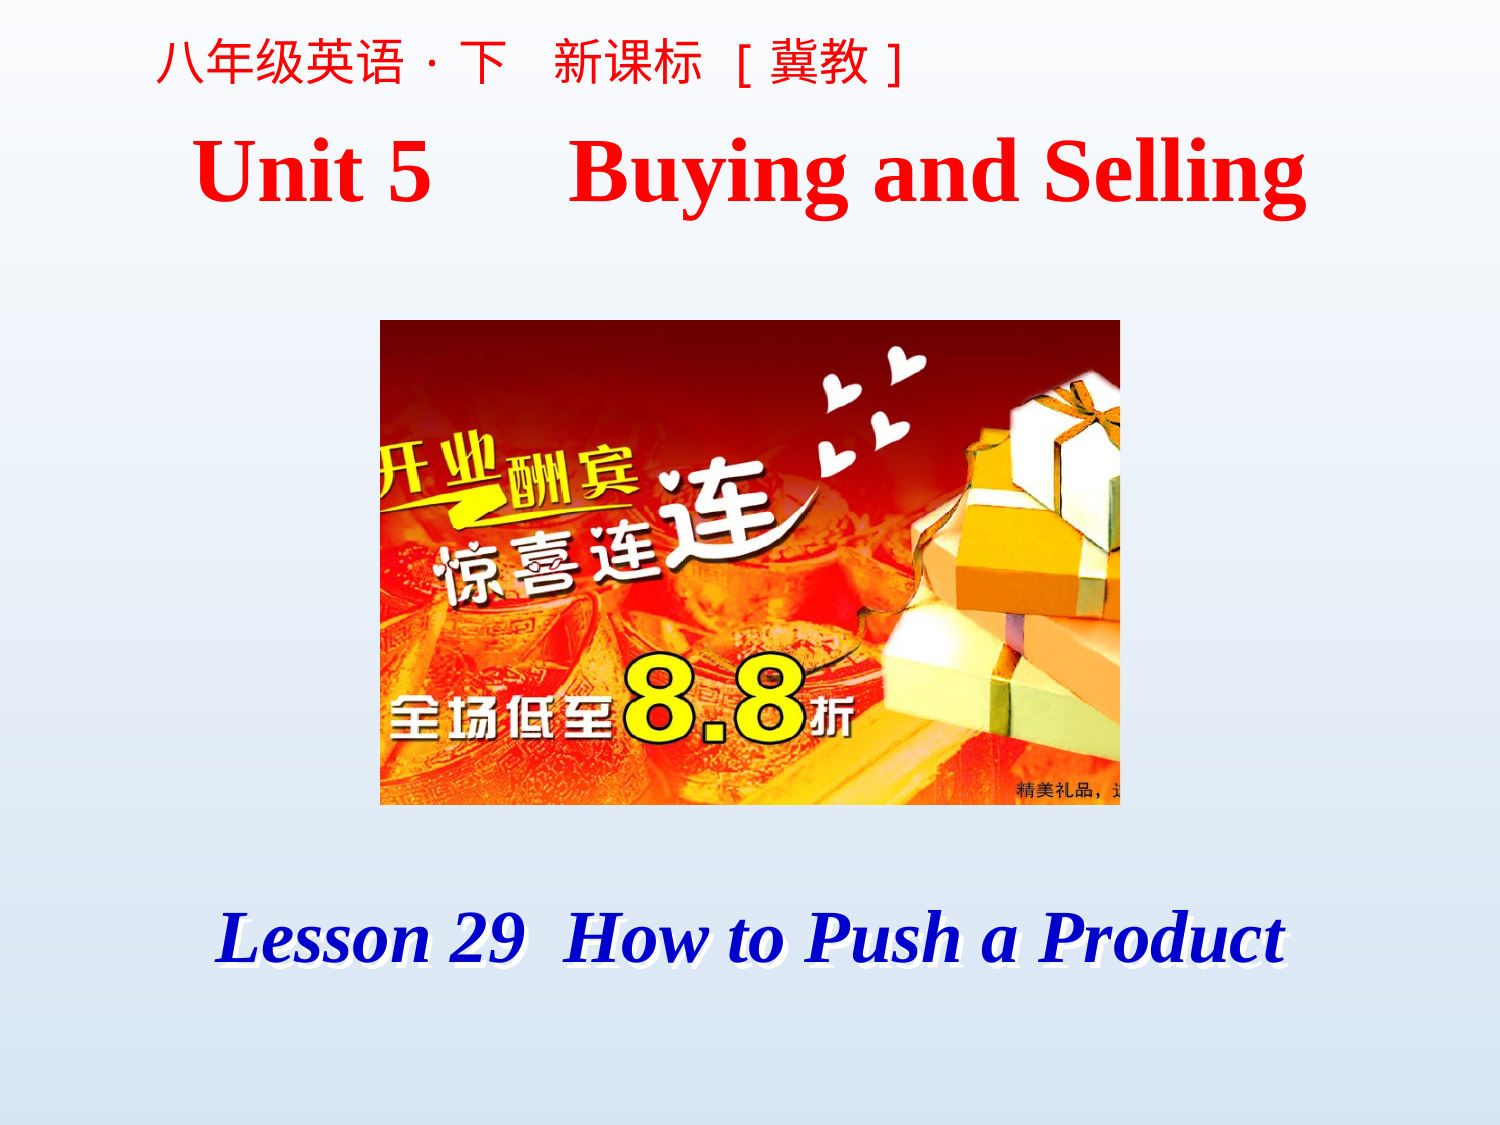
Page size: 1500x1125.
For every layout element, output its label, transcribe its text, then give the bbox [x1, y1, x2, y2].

picture [379, 320, 1121, 805]
text_box 八年级英语·下 新课标 [冀教] [0, 23, 1067, 99]
text_box Unit 5 Buying and Selling [165, 102, 1335, 227]
text_box Lesson 29 How to Push a Product [0, 791, 1500, 985]
